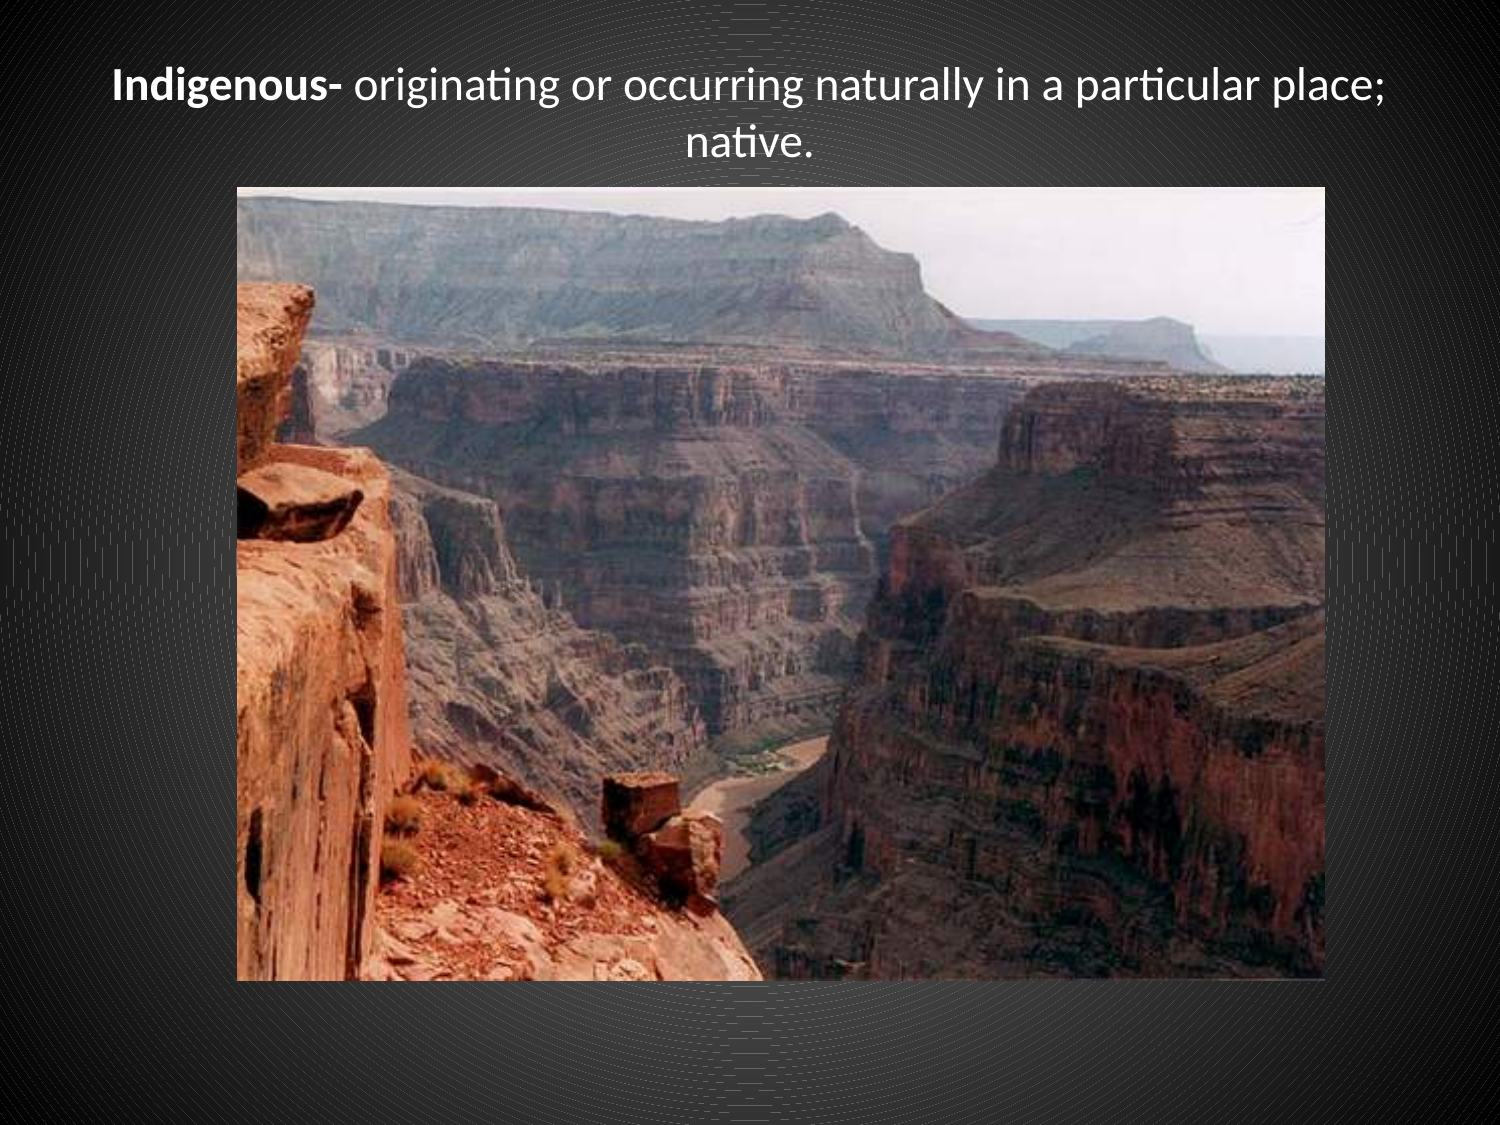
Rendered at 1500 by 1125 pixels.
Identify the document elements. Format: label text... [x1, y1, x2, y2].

picture [237, 187, 1326, 982]
title Indigenous- originating or occurring naturally in a particular place; native. [75, 45, 1425, 233]
